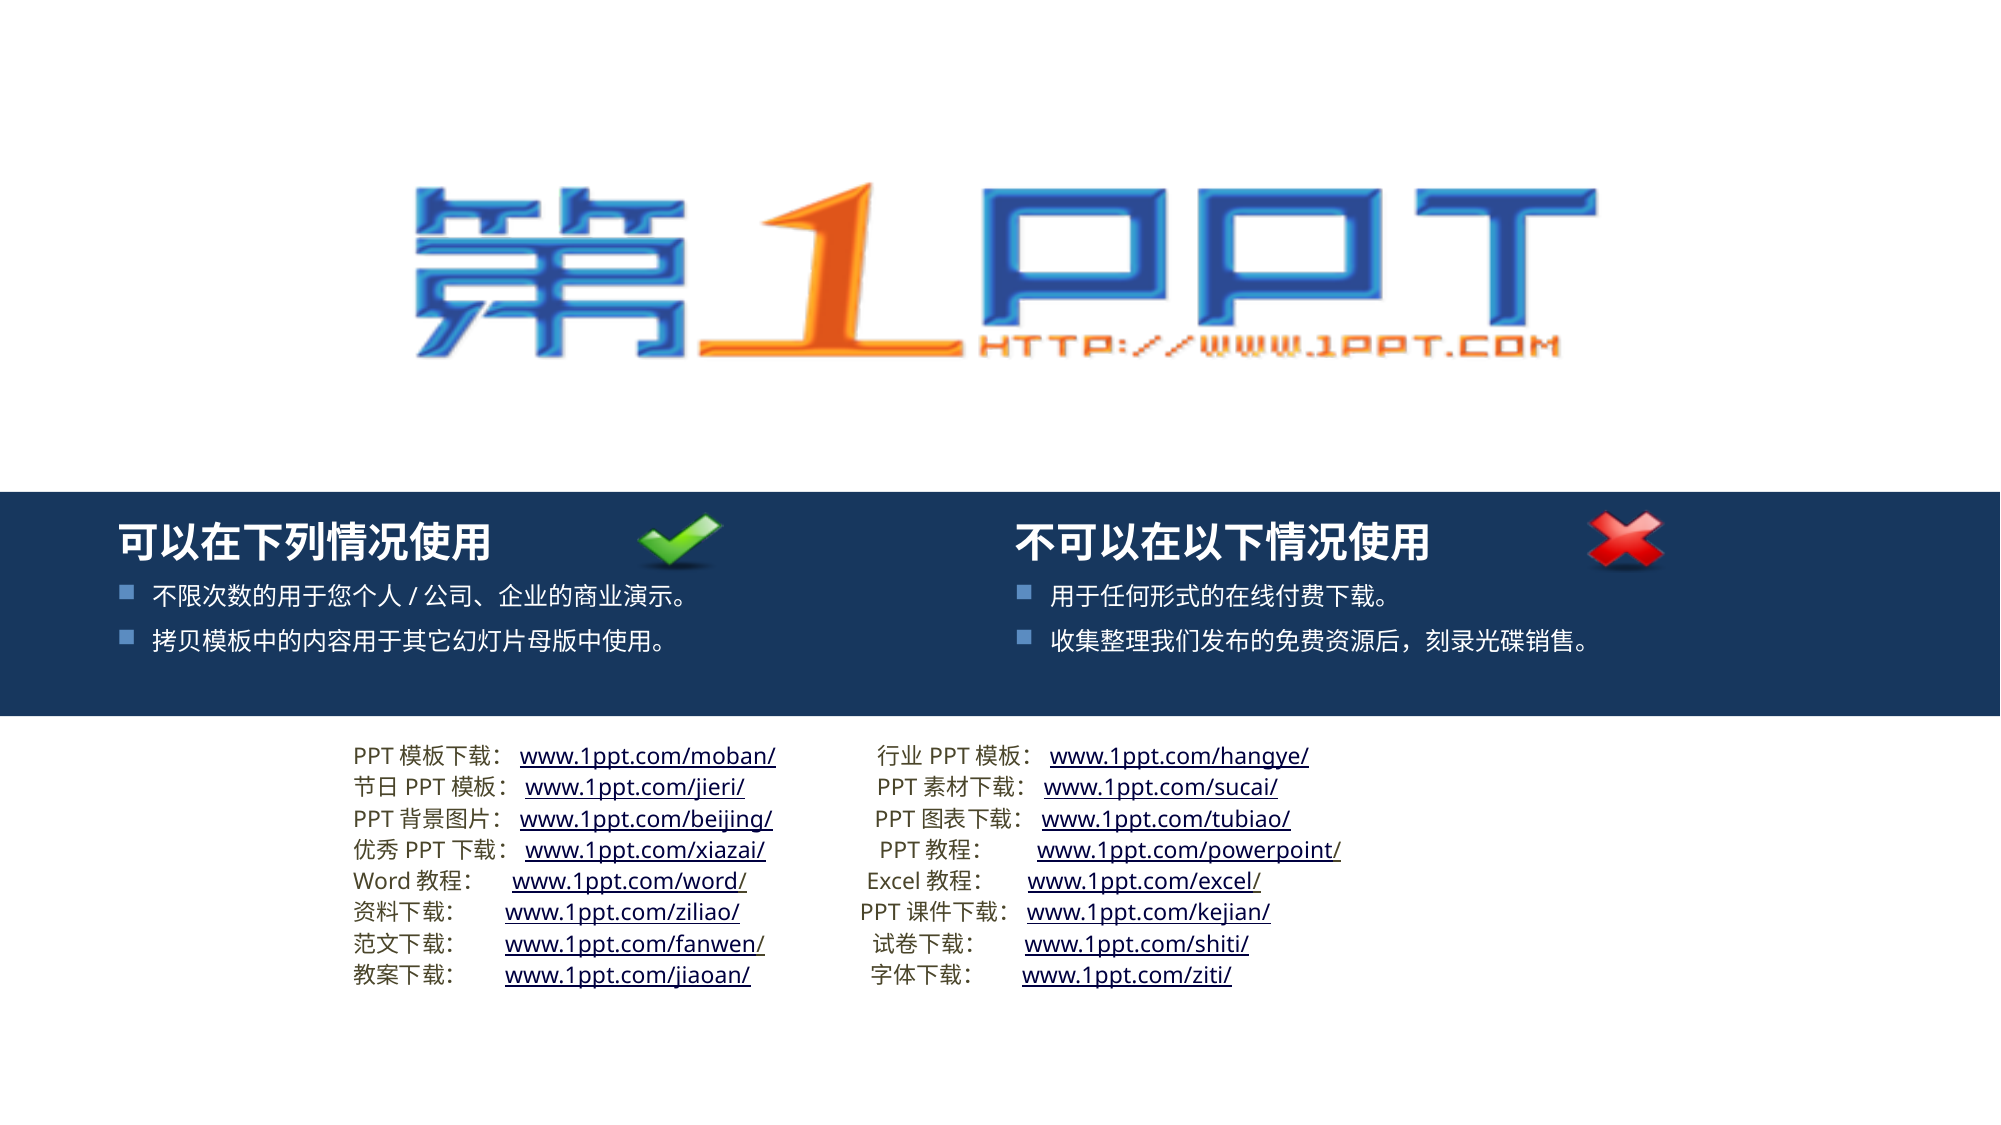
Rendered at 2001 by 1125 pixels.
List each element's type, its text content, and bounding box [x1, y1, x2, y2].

text_box PPT模板下载：www.1ppt.com/moban/ 行业PPT模板：www.1ppt.com/hangye/ 节日PPT模板：www.1ppt.com/jieri/ PPT素材下载：www.1ppt.com/sucai/ PPT背景图片：www.1ppt.com/beijing/ PPT图表下载：www.1ppt.com/tubiao/ 优秀PPT下载：www.1ppt.com/xiazai/ PPT教程： www.1ppt.com/powerpoint/ Word教程： www.1ppt.com/word/ Excel教程： www.1ppt.com/excel/ 资料下载： www.1ppt.com/ziliao/ PPT课件下载：www.1ppt.com/kejian/ 范文下载： www.1ppt.com/fanwen/ 试卷下载： www.1ppt.com/shiti/ 教案下载： www.1ppt.com/jiaoan/ 字体下载： www.1ppt.com/ziti/ [336, 762, 1752, 1008]
picture [1581, 507, 1669, 573]
picture [179, 51, 1867, 492]
text_box 可以在下列情况使用 不限次数的用于您个人/公司、企业的商业演示。 拷贝模板中的内容用于其它幻灯片母版中使用。 [102, 508, 1000, 774]
picture [637, 507, 724, 573]
text_box 不可以在以下情况使用 用于任何形式的在线付费下载。 收集整理我们发布的免费资源后，刻录光碟销售。 [999, 508, 1898, 762]
text_box [0, 491, 2000, 717]
